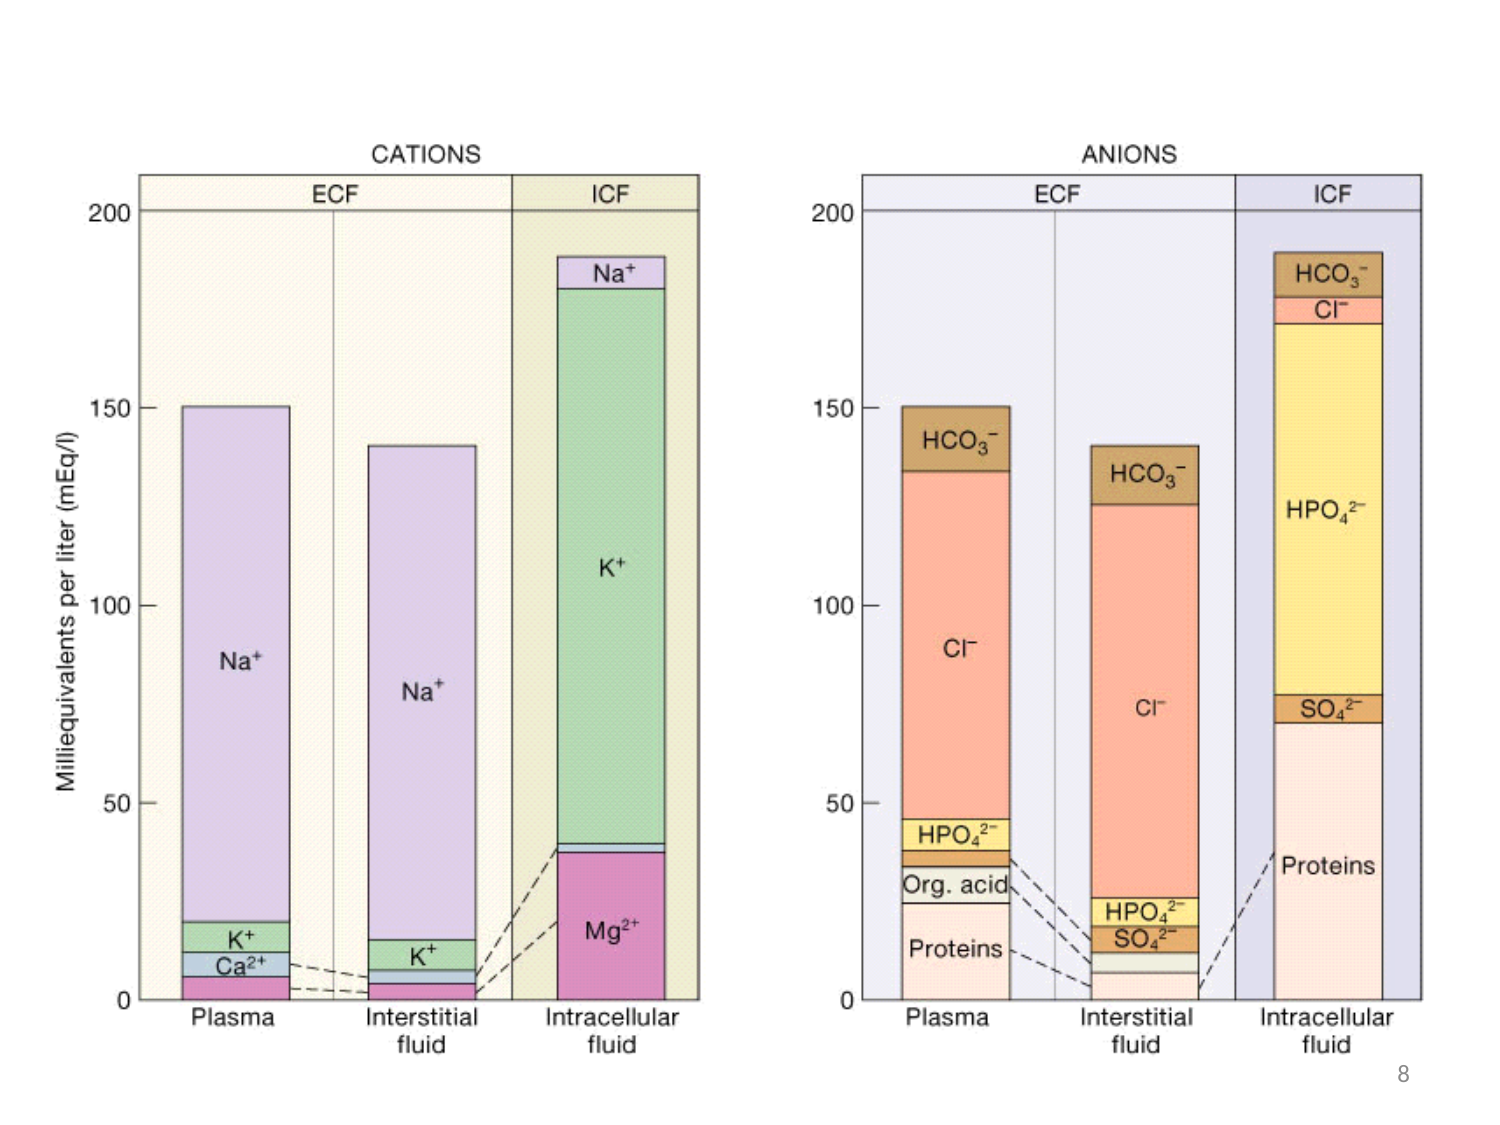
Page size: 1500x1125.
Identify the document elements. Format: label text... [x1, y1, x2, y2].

slide_number 8 [1074, 1073, 1425, 1103]
picture [37, 129, 1440, 1065]
